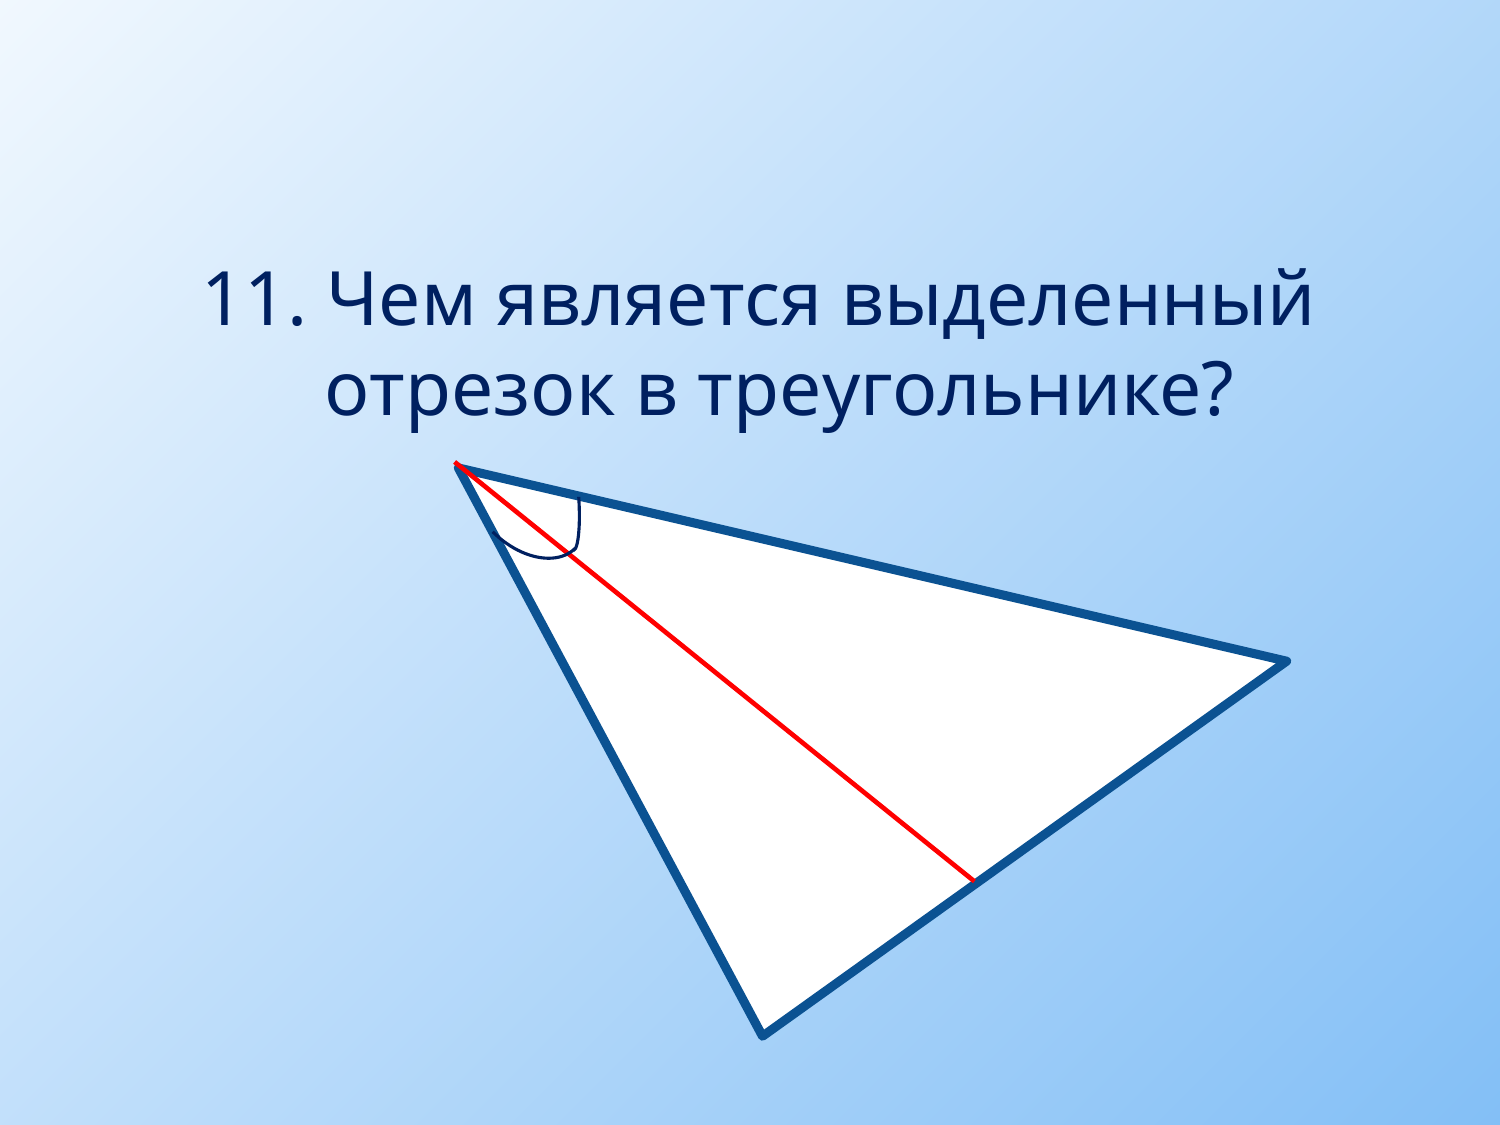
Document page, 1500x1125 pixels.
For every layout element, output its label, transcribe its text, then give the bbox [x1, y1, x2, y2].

list 11. Чем является выделенный отрезок в треугольнике? [75, 243, 1425, 986]
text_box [454, 461, 975, 882]
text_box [371, 408, 1389, 1125]
